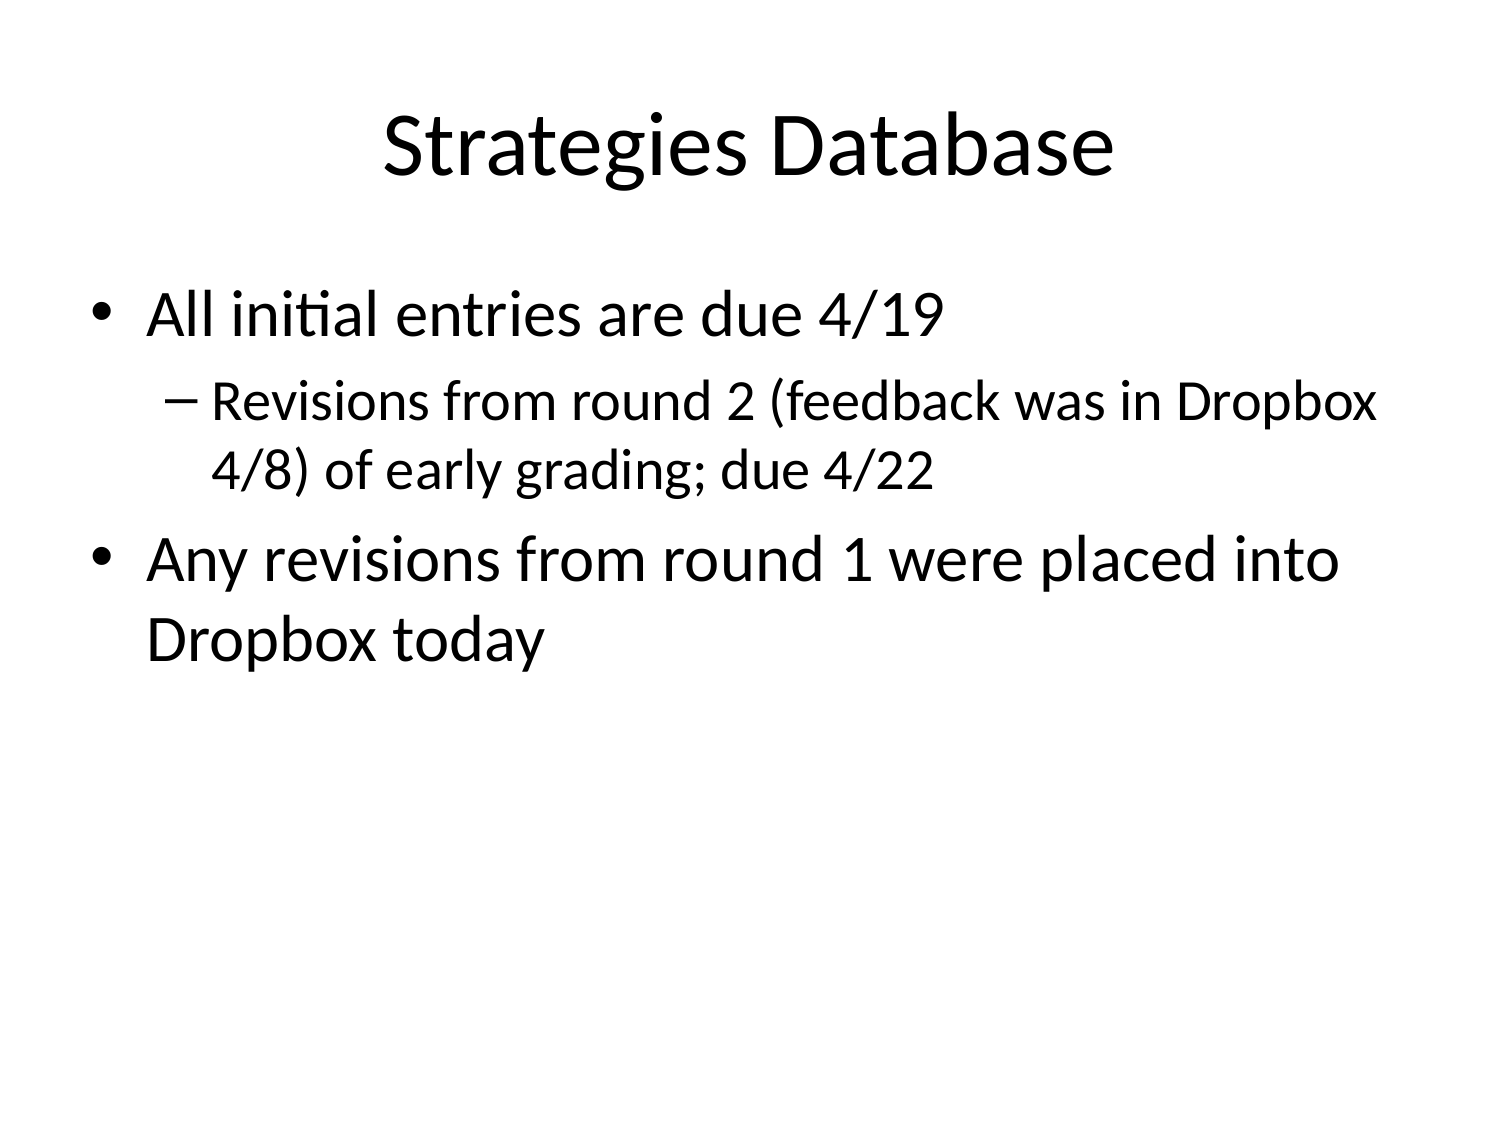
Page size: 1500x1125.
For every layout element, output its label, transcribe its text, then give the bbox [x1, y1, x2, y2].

title Strategies Database [75, 45, 1425, 233]
list All initial entries are due 4/19 Revisions from round 2 (feedback was in Dropbox 4/8) of early grading; due 4/22 Any revisions from round 1 were placed into Dropbox today [75, 262, 1425, 1005]
